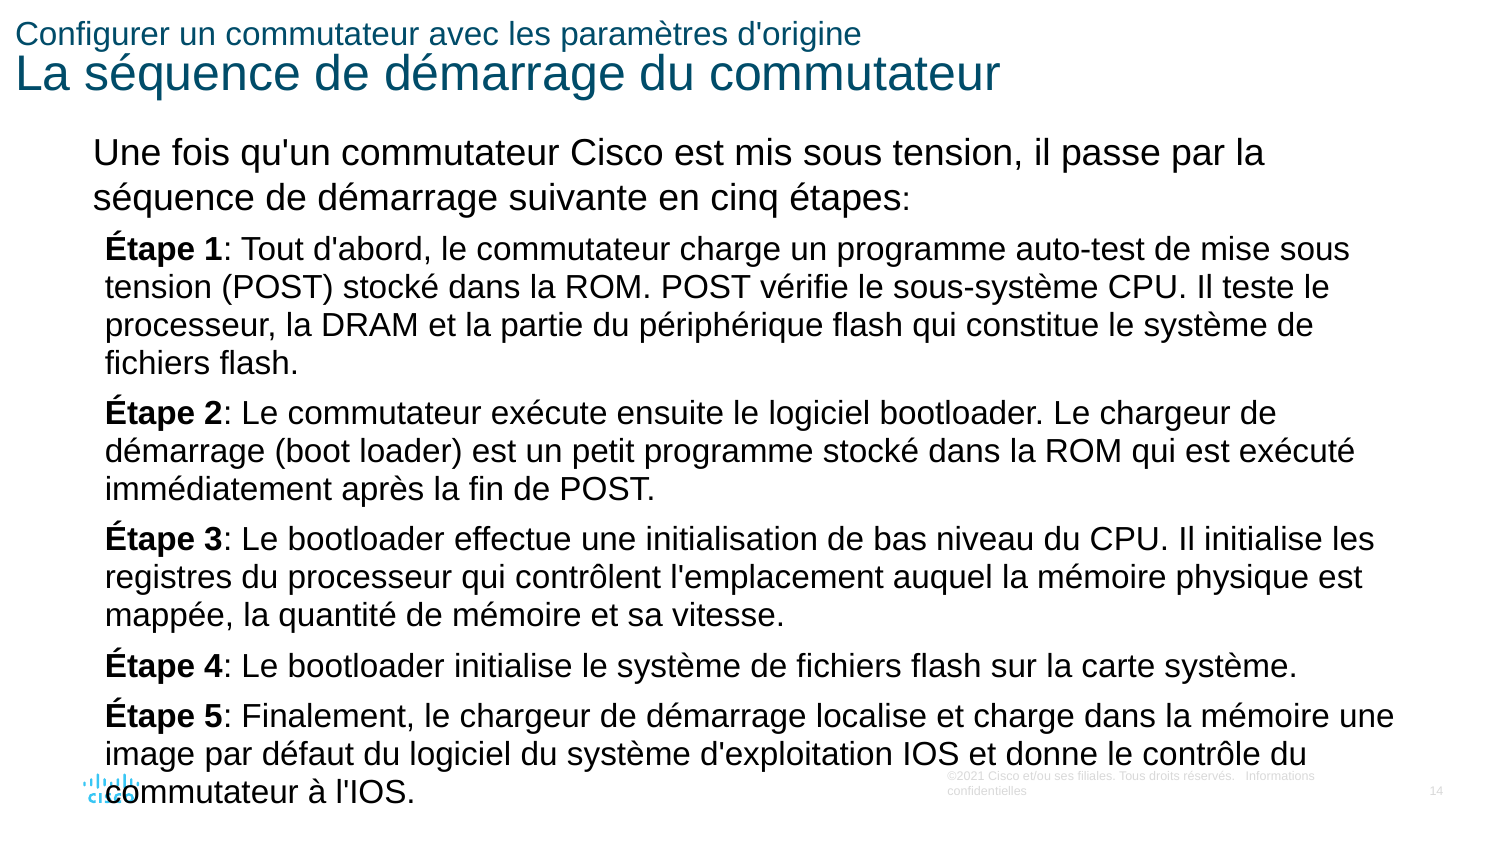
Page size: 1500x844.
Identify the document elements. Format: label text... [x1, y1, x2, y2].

title Configurer un commutateur avec les paramètres d'origine La séquence de démarrage du commutateur [0, 0, 1369, 121]
list Une fois qu'un commutateur Cisco est mis sous tension, il passe par la séquence de démarrage suivante en cinq étapes: Étape 1: Tout d'abord, le commutateur charge un programme auto-test de mise sous tension (POST) stocké dans la ROM. POST vérifie le sous-système CPU. Il teste le processeur, la DRAM et la partie du périphérique flash qui constitue le système de fichiers flash. Étape 2: Le commutateur exécute ensuite le logiciel bootloader. Le chargeur de démarrage (boot loader) est un petit programme stocké dans la ROM qui est exécuté immédiatement après la fin de POST. Étape 3: Le bootloader effectue une initialisation de bas niveau du CPU. Il initialise les registres du processeur qui contrôlent l'emplacement auquel la mémoire physique est mappée, la quantité de mémoire et sa vitesse. Étape 4: Le bootloader initialise le système de fichiers flash sur la carte système. Étape 5: Finalement, le chargeur de démarrage localise et charge dans la mémoire une image par défaut du logiciel du système d'exploitation IOS et donne le contrôle du commutateur à l'IOS. [77, 120, 1437, 726]
